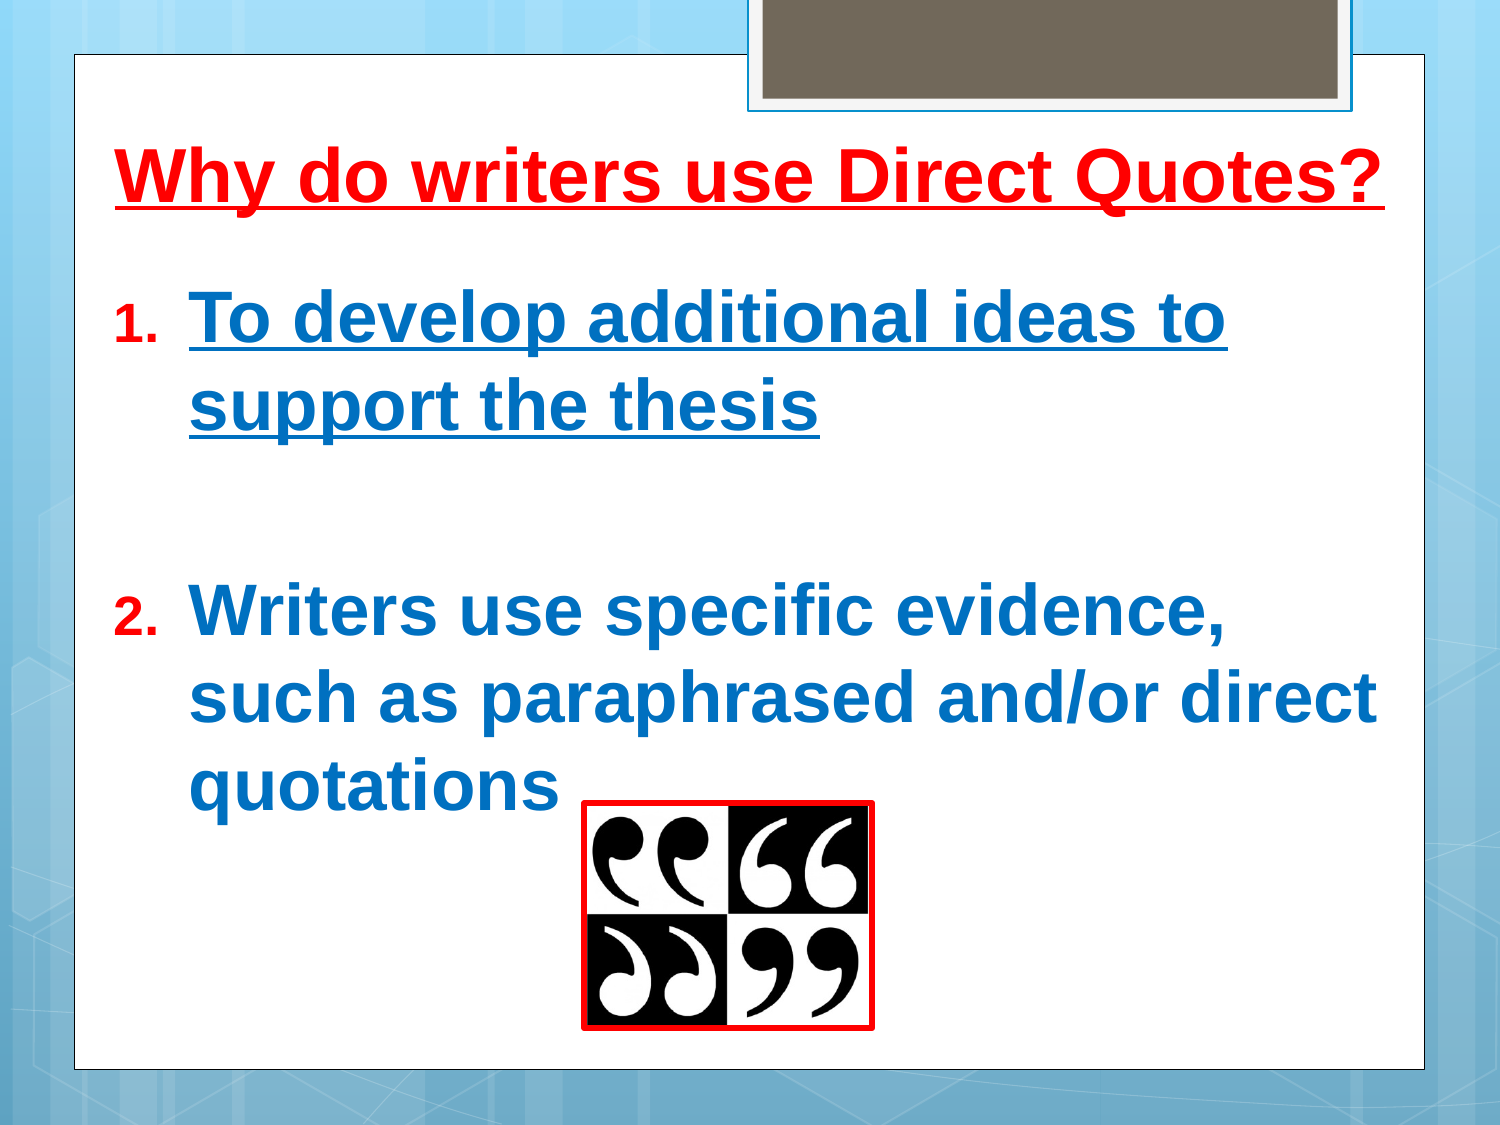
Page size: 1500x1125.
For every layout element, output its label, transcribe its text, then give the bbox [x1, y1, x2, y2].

list To develop additional ideas to support the thesis Writers use specific evidence, such as paraphrased and/or direct quotations [87, 262, 1400, 957]
picture [587, 805, 870, 1026]
title Why do writers use Direct Quotes? [87, 37, 1413, 225]
